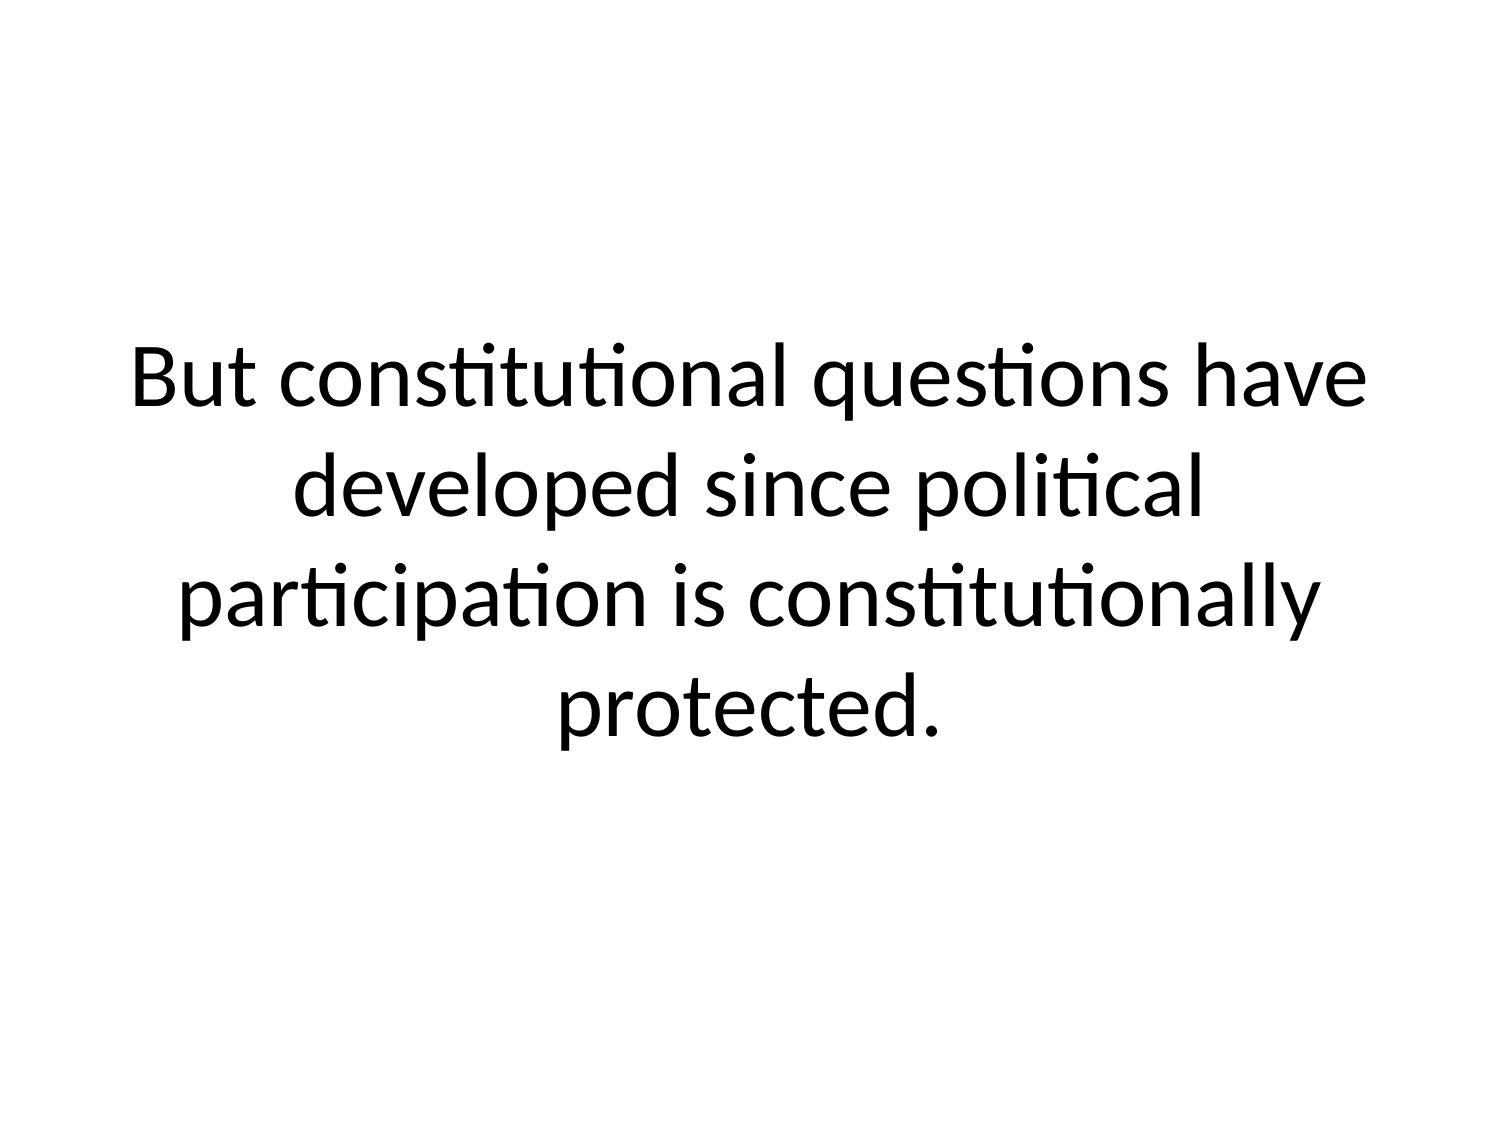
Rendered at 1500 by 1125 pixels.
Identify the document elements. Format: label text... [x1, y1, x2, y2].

title But constitutional questions have developed since political participation is constitutionally protected. [74, 44, 1426, 1026]
